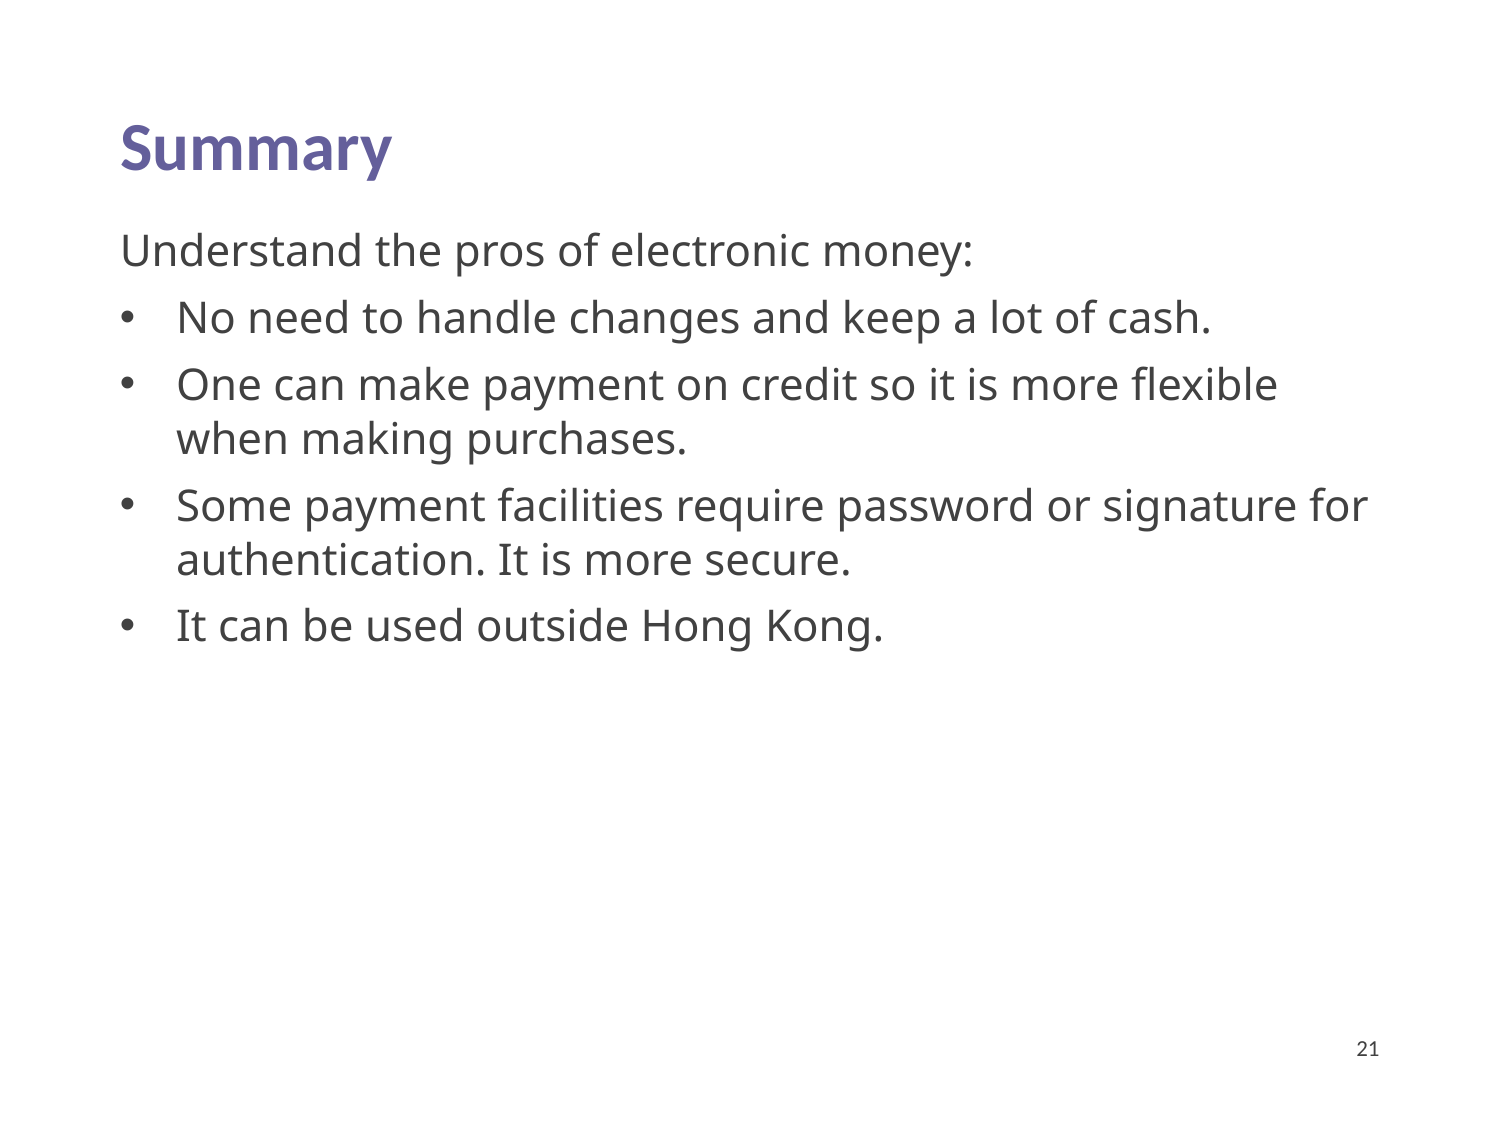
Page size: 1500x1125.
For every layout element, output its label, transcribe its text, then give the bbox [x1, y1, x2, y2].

slide_number 21 [1353, 1035, 1381, 1062]
list Understand the pros of electronic money: No need to handle changes and keep a lot of cash. One can make payment on credit so it is more flexible when making purchases. Some payment facilities require password or signature for authentication. It is more secure. It can be used outside Hong Kong. [119, 225, 1381, 893]
list Summary [119, 113, 1382, 225]
